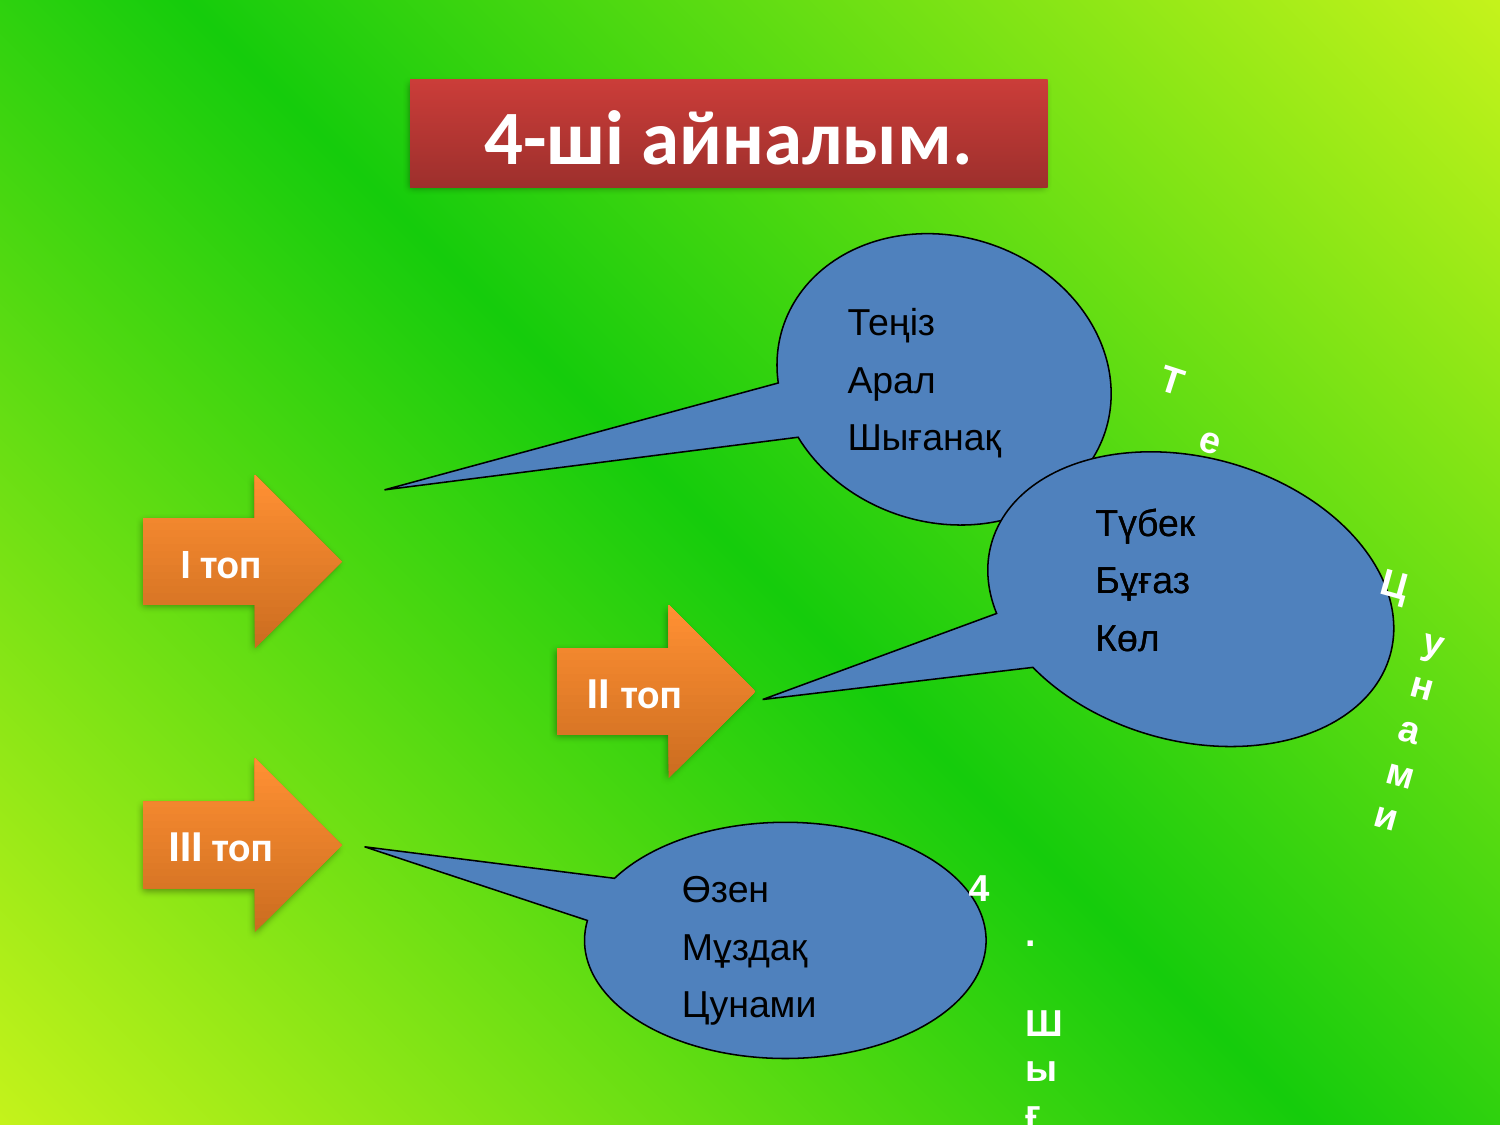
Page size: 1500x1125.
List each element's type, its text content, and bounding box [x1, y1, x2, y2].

text_box Өзен Мұздақ Цунами [667, 857, 904, 1033]
text_box [1235, 503, 1329, 564]
text_box Теңіз 2 Өзен 3 Арал [1081, 308, 1112, 461]
title 4-ші айналым. [409, 79, 1048, 188]
text_box Теңіз 2 Өзен 3 Арал [384, 233, 1066, 526]
text_box ІІ топ [556, 604, 756, 779]
text_box Теңіз Арал Шығанақ [832, 290, 1081, 466]
text_box І топ [142, 474, 342, 649]
text_box Түбек Бұғаз Көл [1080, 491, 1235, 667]
text_box 4. Шығанақ 5. Түбек 6.Бұғаз [364, 822, 987, 1059]
text_box Цунами 10Мұздық 11Айсберг [762, 451, 1394, 747]
text_box ІІІ топ [142, 758, 342, 932]
